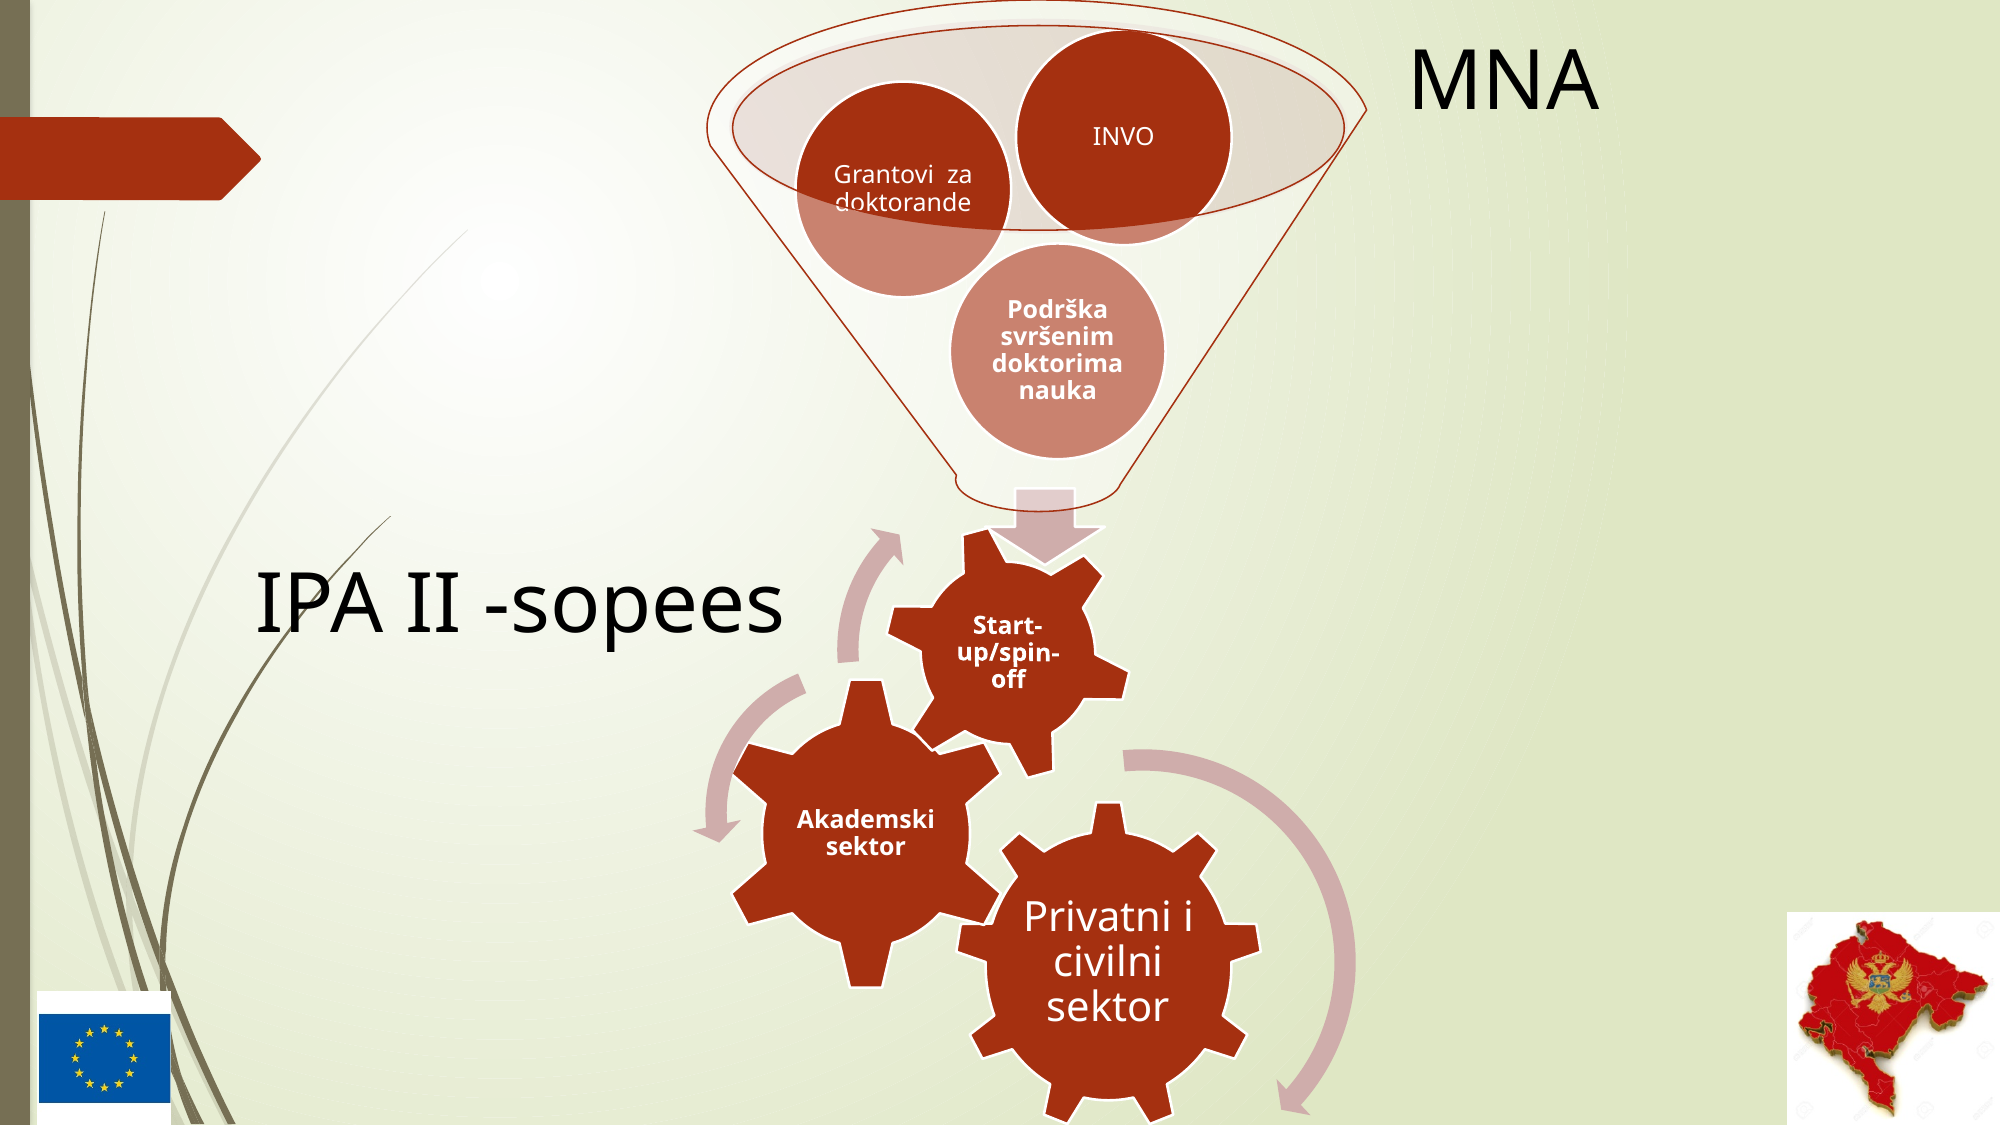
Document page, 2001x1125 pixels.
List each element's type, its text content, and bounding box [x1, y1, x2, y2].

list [346, 0, 1724, 755]
picture [1787, 912, 2000, 1125]
picture [37, 991, 172, 1125]
text_box IPA II -sopees [241, 541, 341, 657]
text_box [483, 490, 1455, 1125]
